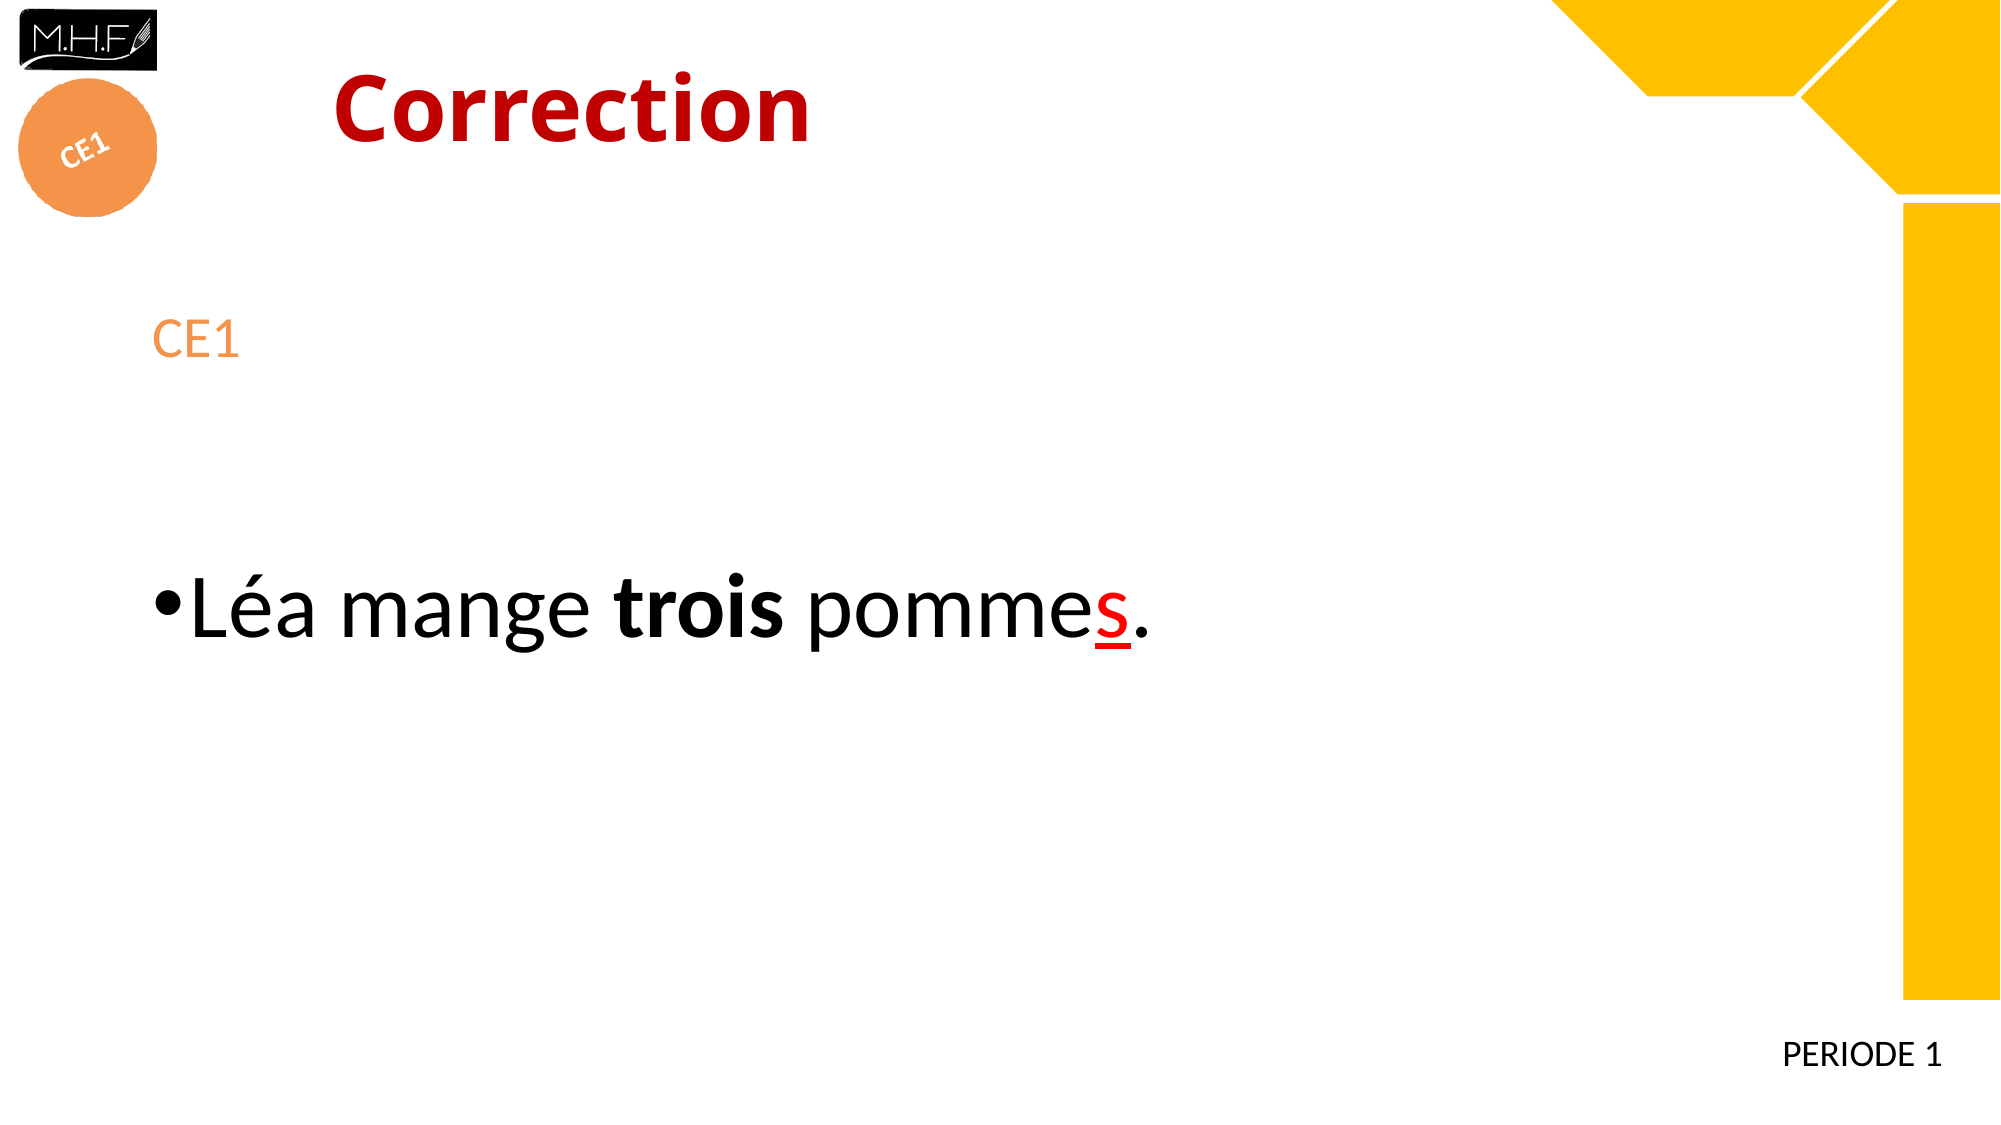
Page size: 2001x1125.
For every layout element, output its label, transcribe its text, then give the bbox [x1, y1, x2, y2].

text_box [1799, 0, 2000, 196]
text_box PERIODE 1 [1362, 1021, 1967, 1125]
picture [16, 7, 157, 74]
list CE1 Léa mange trois pommes. [137, 299, 1863, 1014]
text_box [1902, 202, 2000, 1001]
title Correction [316, 3, 1863, 221]
picture [18, 78, 157, 218]
text_box [1549, 0, 1892, 98]
